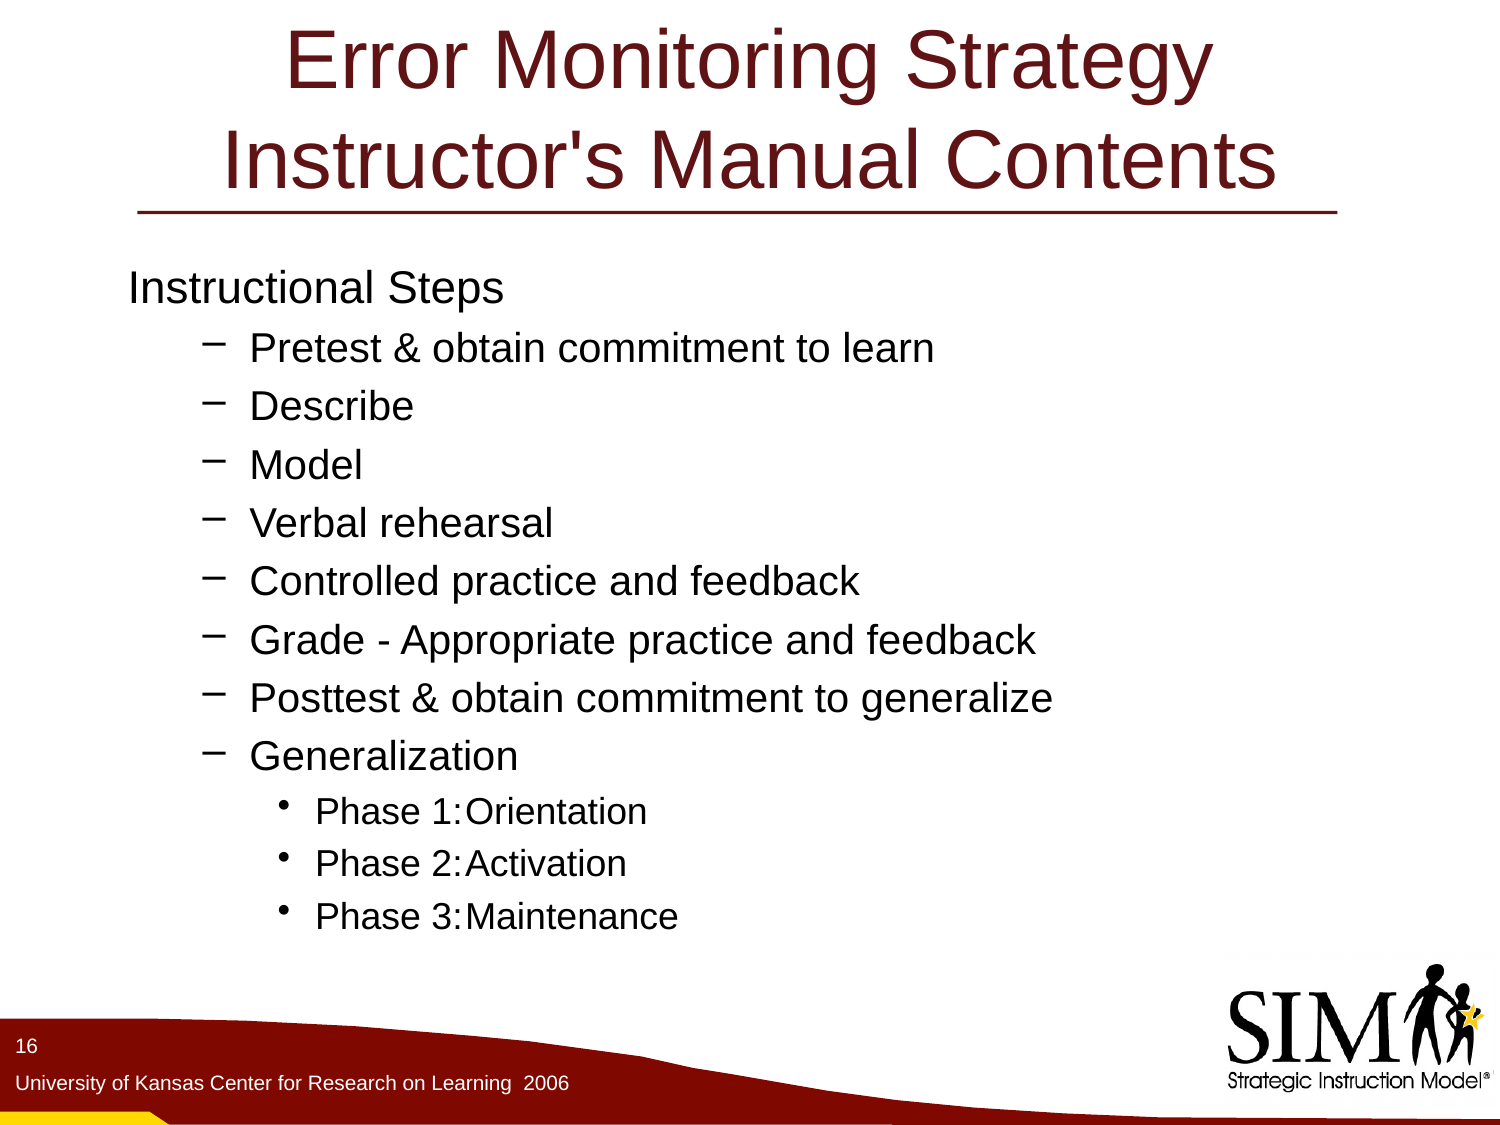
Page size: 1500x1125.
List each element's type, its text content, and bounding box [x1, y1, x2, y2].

picture [1222, 948, 1500, 1108]
list Instructional Steps Pretest & obtain commitment to learn Describe Model Verbal rehearsal Controlled practice and feedback Grade - Appropriate practice and feedback Posttest & obtain commitment to generalize Generalization Phase 1: Orientation Phase 2: Activation Phase 3: Maintenance [112, 249, 1388, 901]
footer University of Kansas Center for Research on Learning 2006 [0, 1062, 626, 1101]
slide_number 16 [0, 1024, 313, 1062]
title Error Monitoring Strategy Instructor's Manual Contents [112, 74, 1388, 213]
